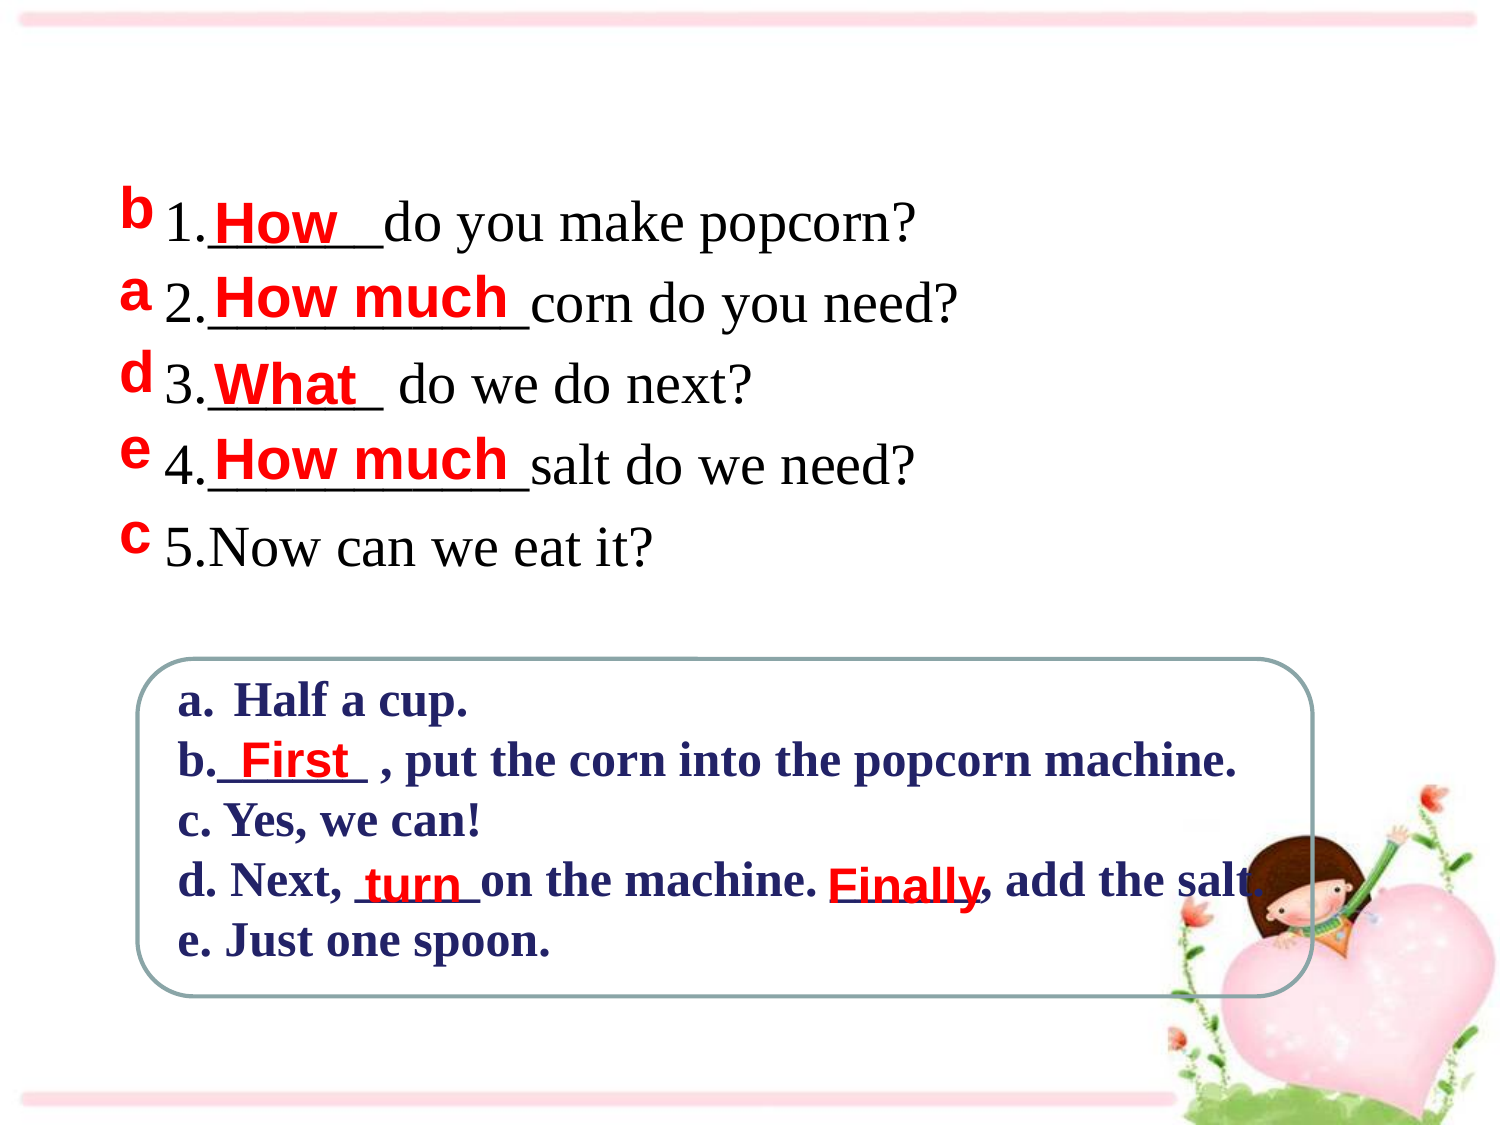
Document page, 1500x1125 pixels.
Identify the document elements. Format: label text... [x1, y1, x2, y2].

text_box [135, 656, 1315, 999]
text_box e [104, 403, 175, 487]
text_box How [200, 178, 937, 263]
text_box How much [199, 414, 849, 499]
text_box Half a cup. b.______ , put the corn into the popcorn machine. c. Yes, we can! d. Next, _____on the machine. ______, add the salt. e. Just one spoon. [162, 658, 1500, 1034]
text_box b [104, 162, 175, 244]
text_box What [200, 339, 400, 414]
text_box 1.______do you make popcorn? 2.___________corn do you need? 3.______ do we do next? 4.___________salt do we need? 5.Now can we eat it? [150, 163, 1013, 586]
text_box How much [199, 251, 575, 337]
picture [0, 0, 1500, 1125]
text_box a [104, 244, 175, 326]
text_box d [104, 326, 175, 403]
text_box c [104, 487, 175, 573]
